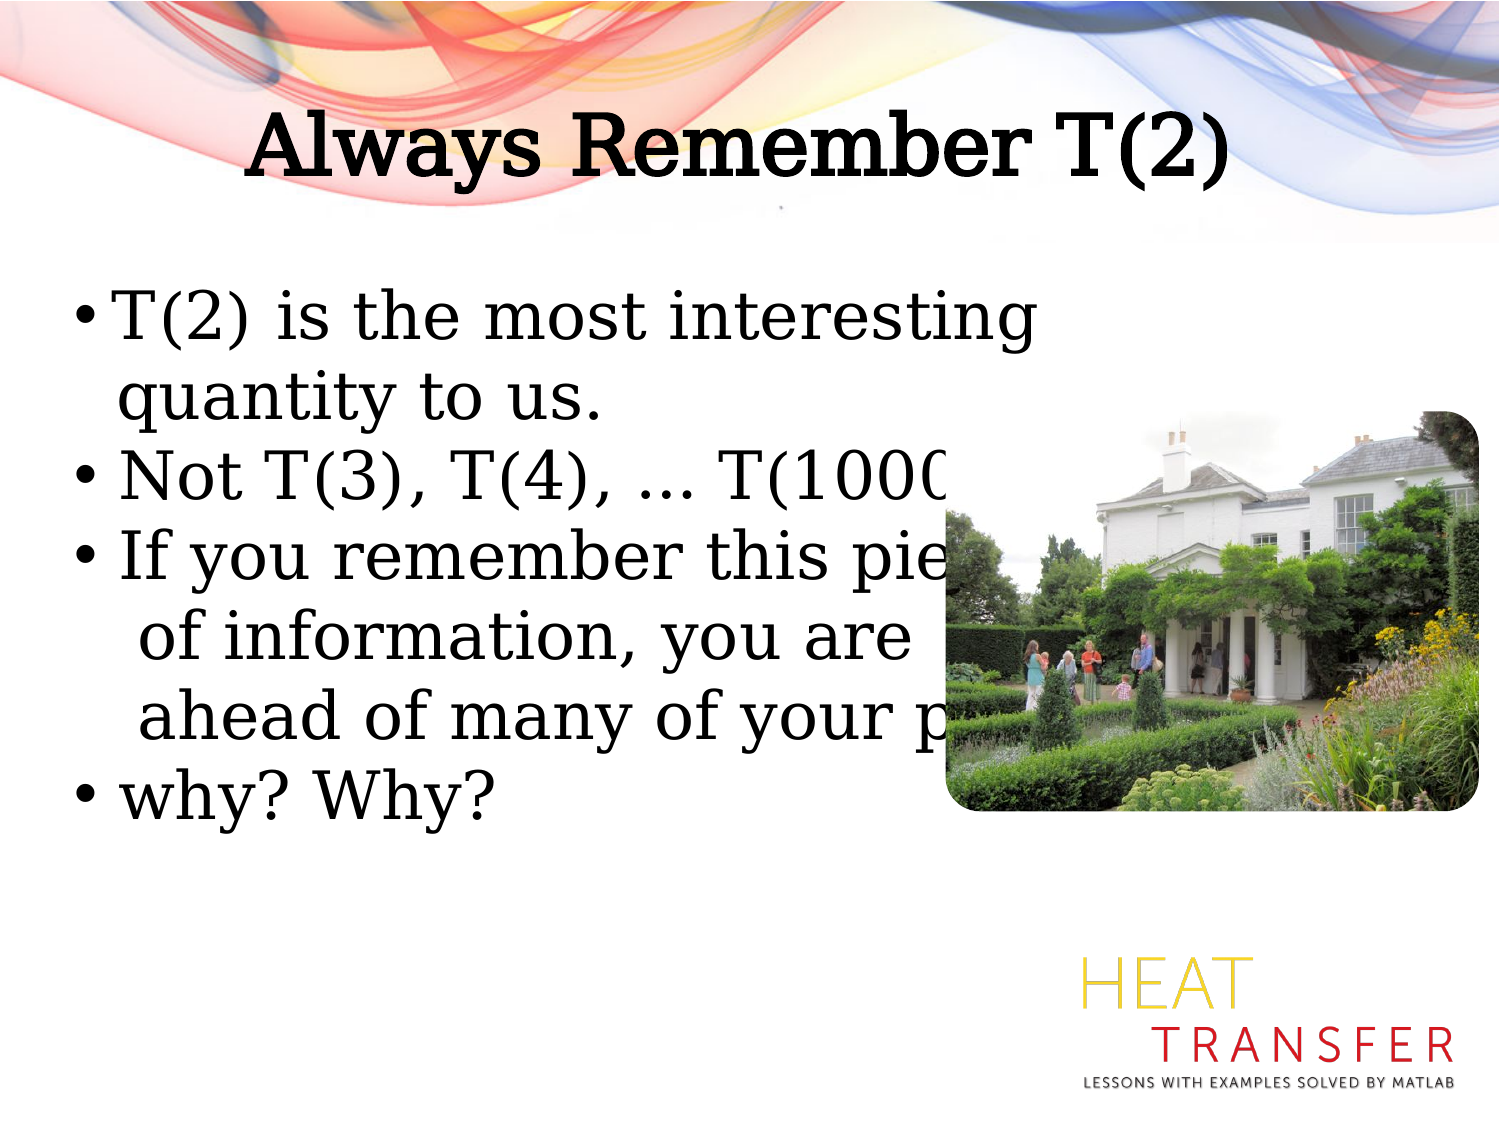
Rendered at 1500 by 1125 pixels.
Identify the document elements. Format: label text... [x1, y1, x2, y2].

text_box T(2) is the most interesting quantity to us. Not T(3), T(4), … T(1000). If you remember this piece of information, you are ahead of many of your peers. why? Why? [58, 265, 1405, 1080]
picture [945, 411, 1480, 812]
picture [0, 1, 1499, 243]
picture [1075, 946, 1464, 1093]
text_box Always Remember T(2) [58, 83, 1424, 199]
